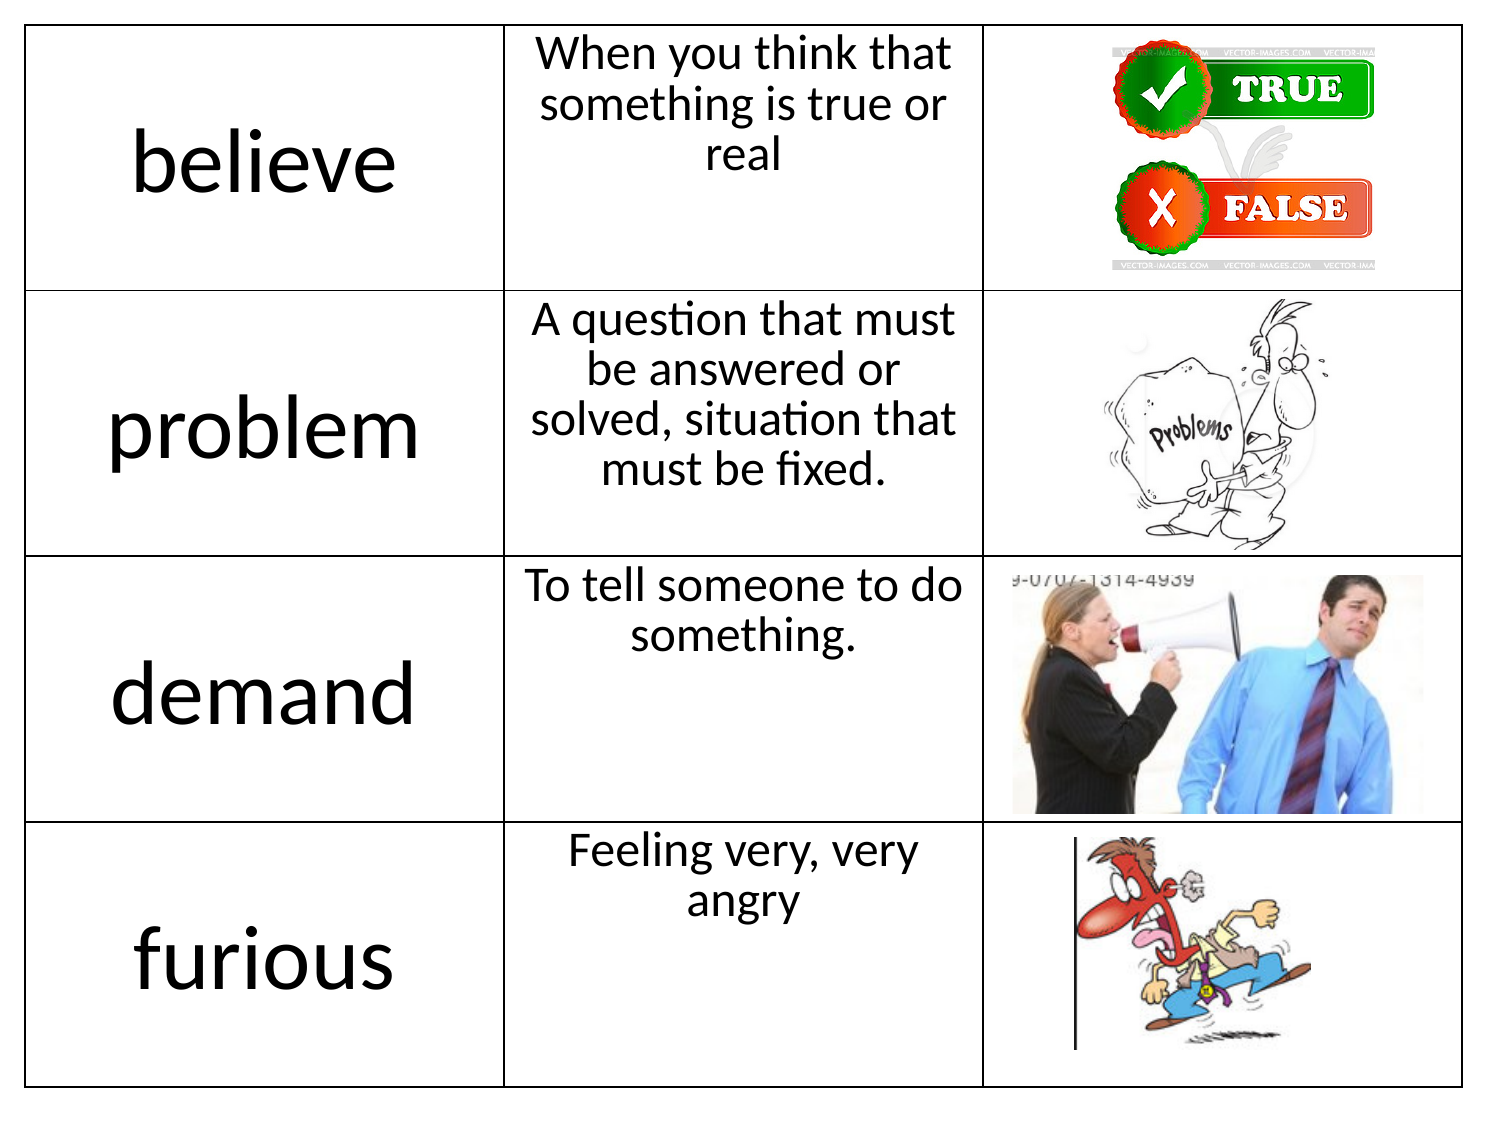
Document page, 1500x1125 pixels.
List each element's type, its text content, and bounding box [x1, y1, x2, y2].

table_cell A question that must be answered or solved, situation that must be fixed. [505, 291, 982, 555]
picture [1074, 837, 1312, 1051]
table_cell demand [26, 557, 503, 821]
table_header [984, 26, 1461, 290]
table_header believe [26, 26, 503, 290]
table_cell problem [26, 291, 503, 555]
table_cell [984, 291, 1461, 555]
table_cell [984, 557, 1461, 821]
table_cell To tell someone to do something. [505, 557, 982, 821]
table_cell furious [26, 823, 503, 1086]
picture [1087, 299, 1335, 551]
table_cell Feeling very, very angry [505, 823, 982, 1086]
table_cell [984, 823, 1461, 1086]
picture [1112, 37, 1376, 282]
picture [1012, 574, 1424, 815]
table_header When you think that something is true or real [505, 26, 982, 290]
